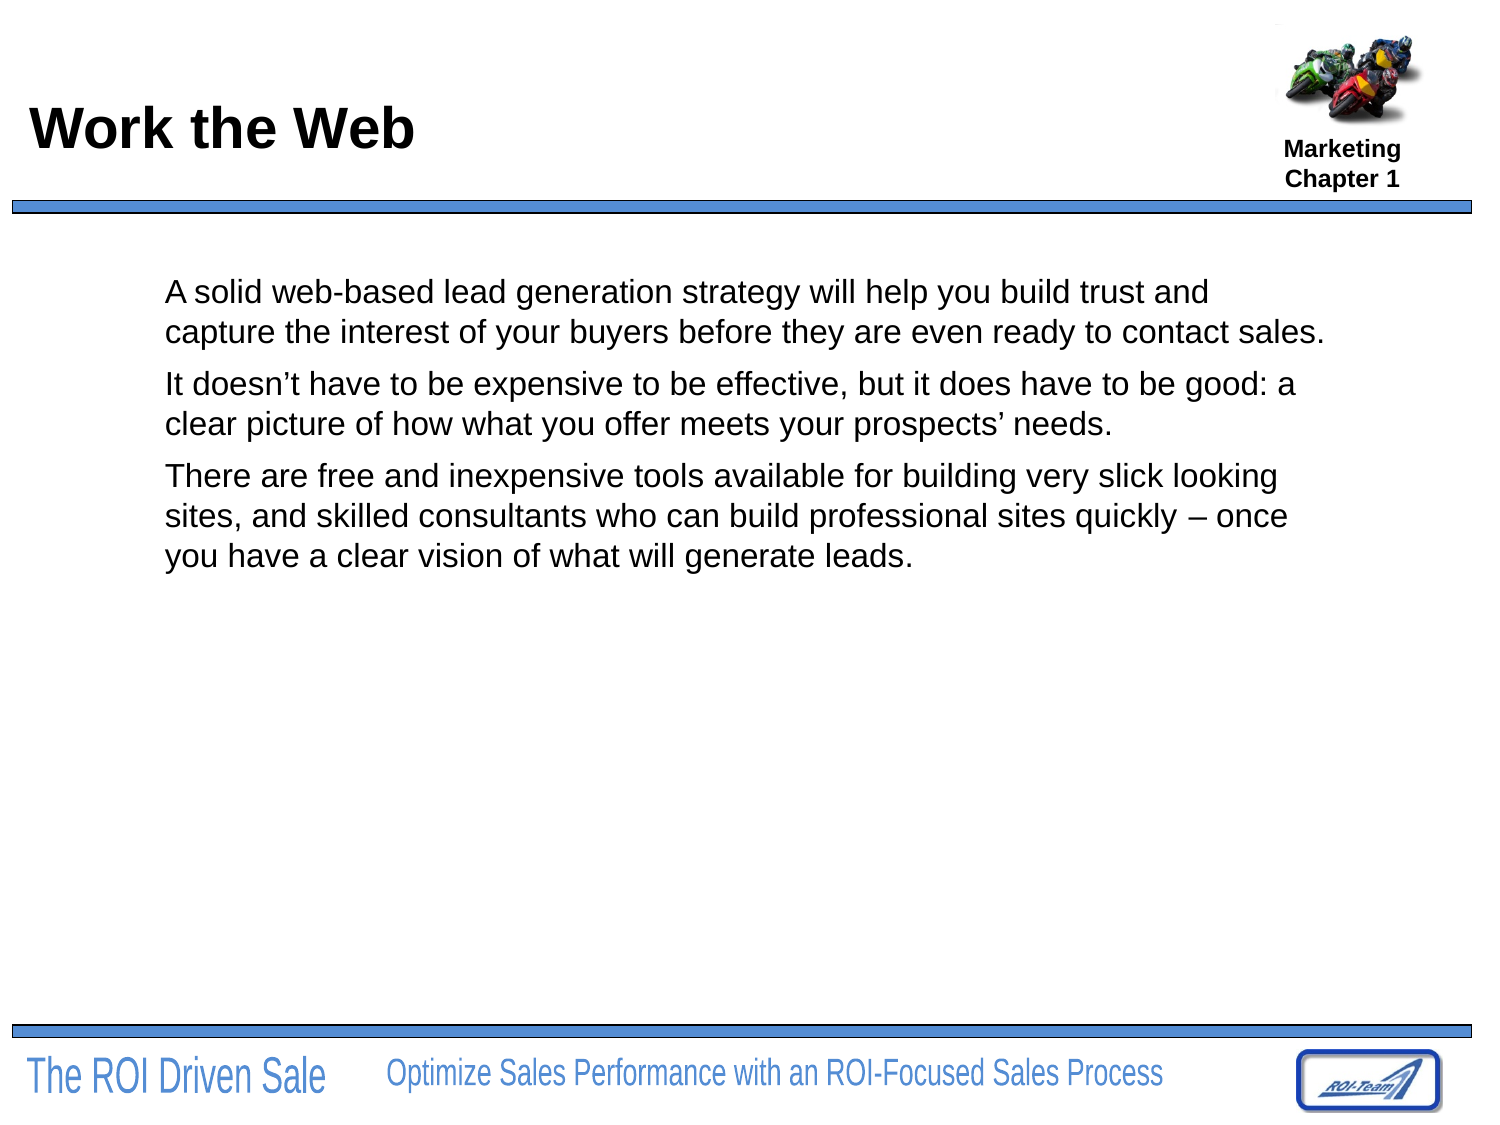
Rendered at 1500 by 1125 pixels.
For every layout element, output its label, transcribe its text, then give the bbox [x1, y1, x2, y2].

picture [1275, 24, 1430, 99]
title Work the Web [14, 50, 1163, 200]
picture [1296, 1049, 1443, 1113]
text_box A solid web-based lead generation strategy will help you build trust and capture the interest of your buyers before they are even ready to contact sales. It doesn’t have to be expensive to be effective, but it does have to be good: a clear picture of how what you offer meets your prospects’ needs. There are free and inexpensive tools available for building very slick looking sites, and skilled consultants who can build professional sites quickly – once you have a clear vision of what will generate leads. [150, 262, 1343, 582]
text_box Marketing Chapter 1 [1222, 124, 1463, 200]
picture [1275, 100, 1430, 124]
